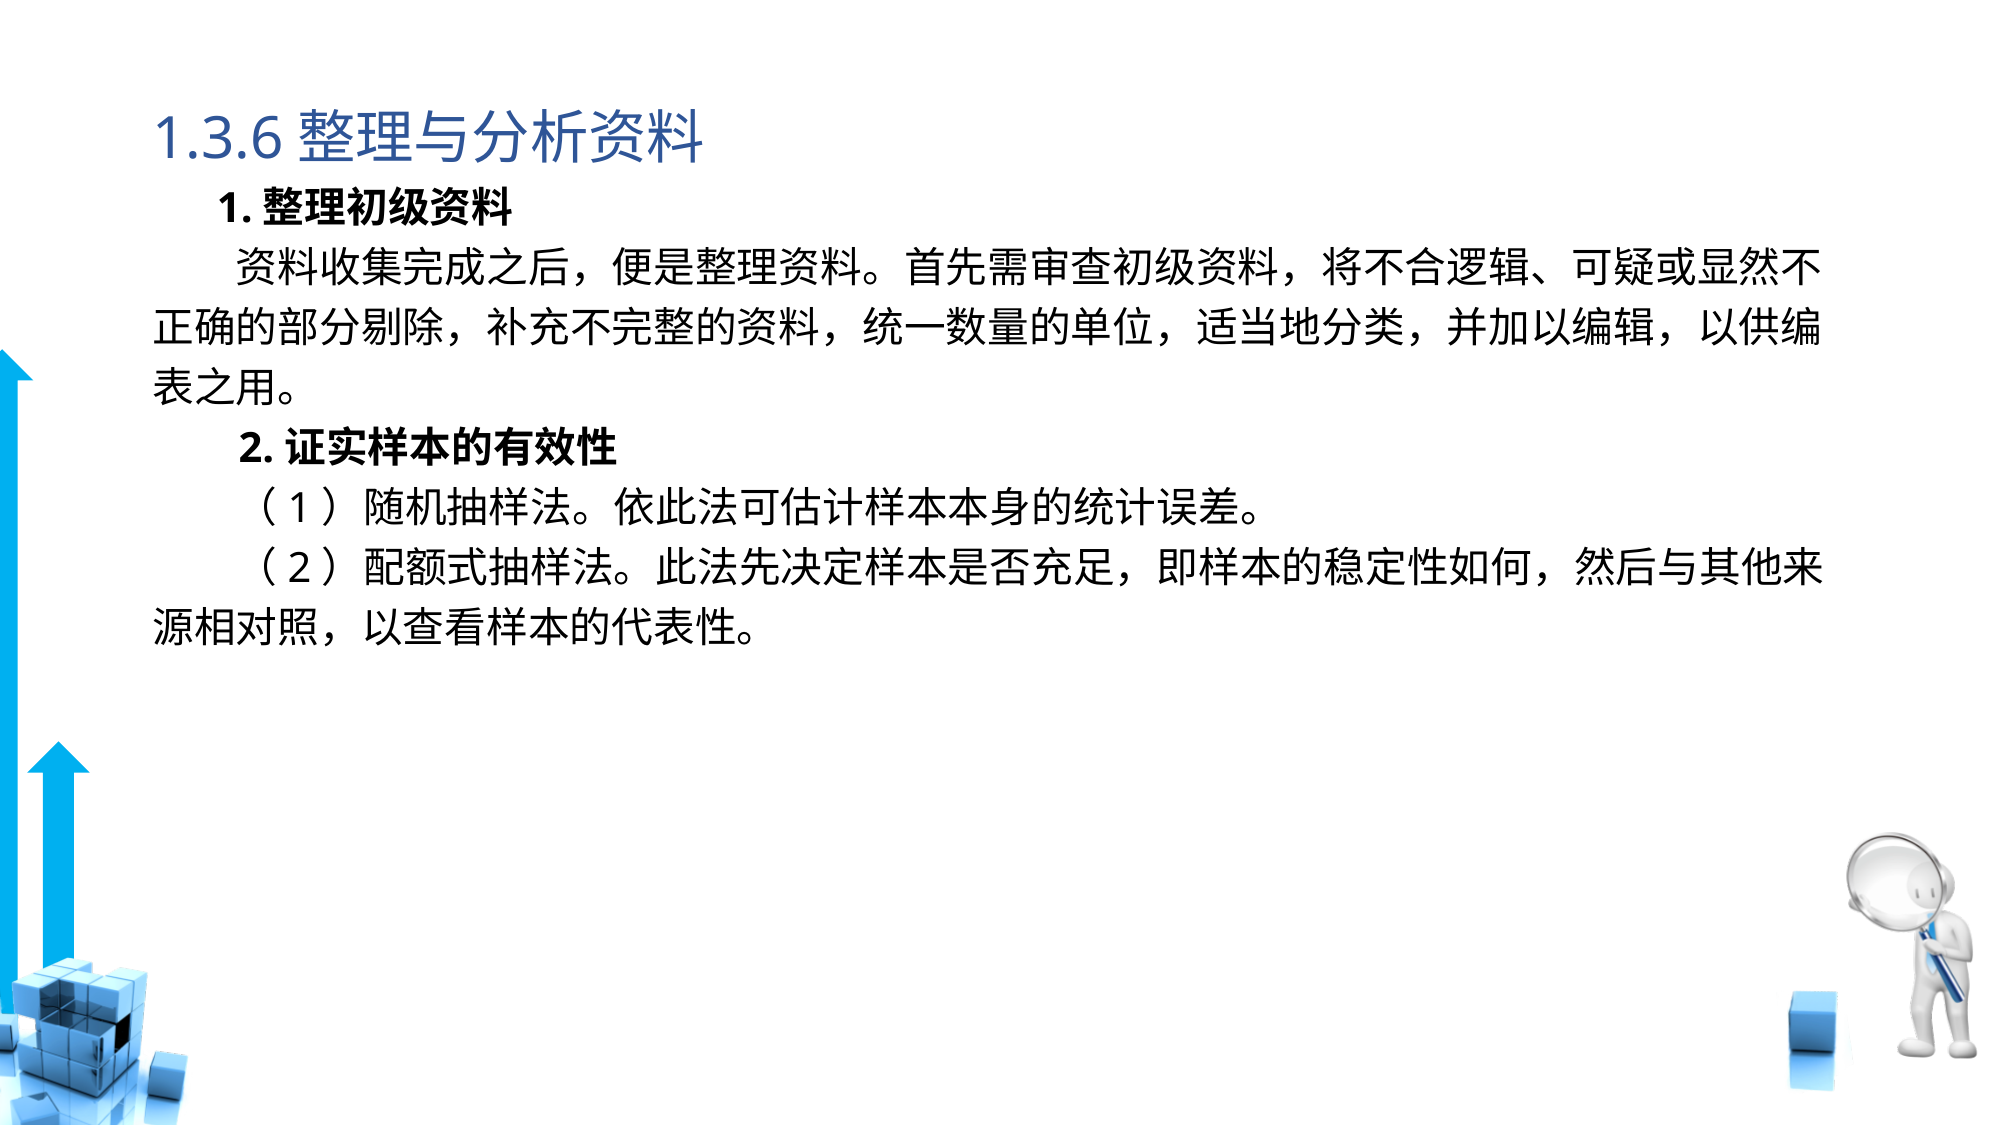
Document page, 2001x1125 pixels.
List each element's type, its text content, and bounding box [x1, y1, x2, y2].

title 1.3.6整理与分析资料 1.整理初级资料 资料收集完成之后，便是整理资料。首先需审查初级资料，将不合逻辑、可疑或显然不正确的部分剔除，补充不完整的资料，统一数量的单位，适当地分类，并加以编辑，以供编表之用。 2.证实样本的有效性 （1）随机抽样法。依此法可估计样本本身的统计误差。 （2）配额式抽样法。此法先决定样本是否充足，即样本的稳定性如何，然后与其他来源相对照，以查看样本的代表性。 [137, 79, 1863, 1046]
picture [1750, 832, 1994, 1102]
picture [0, 948, 193, 1125]
